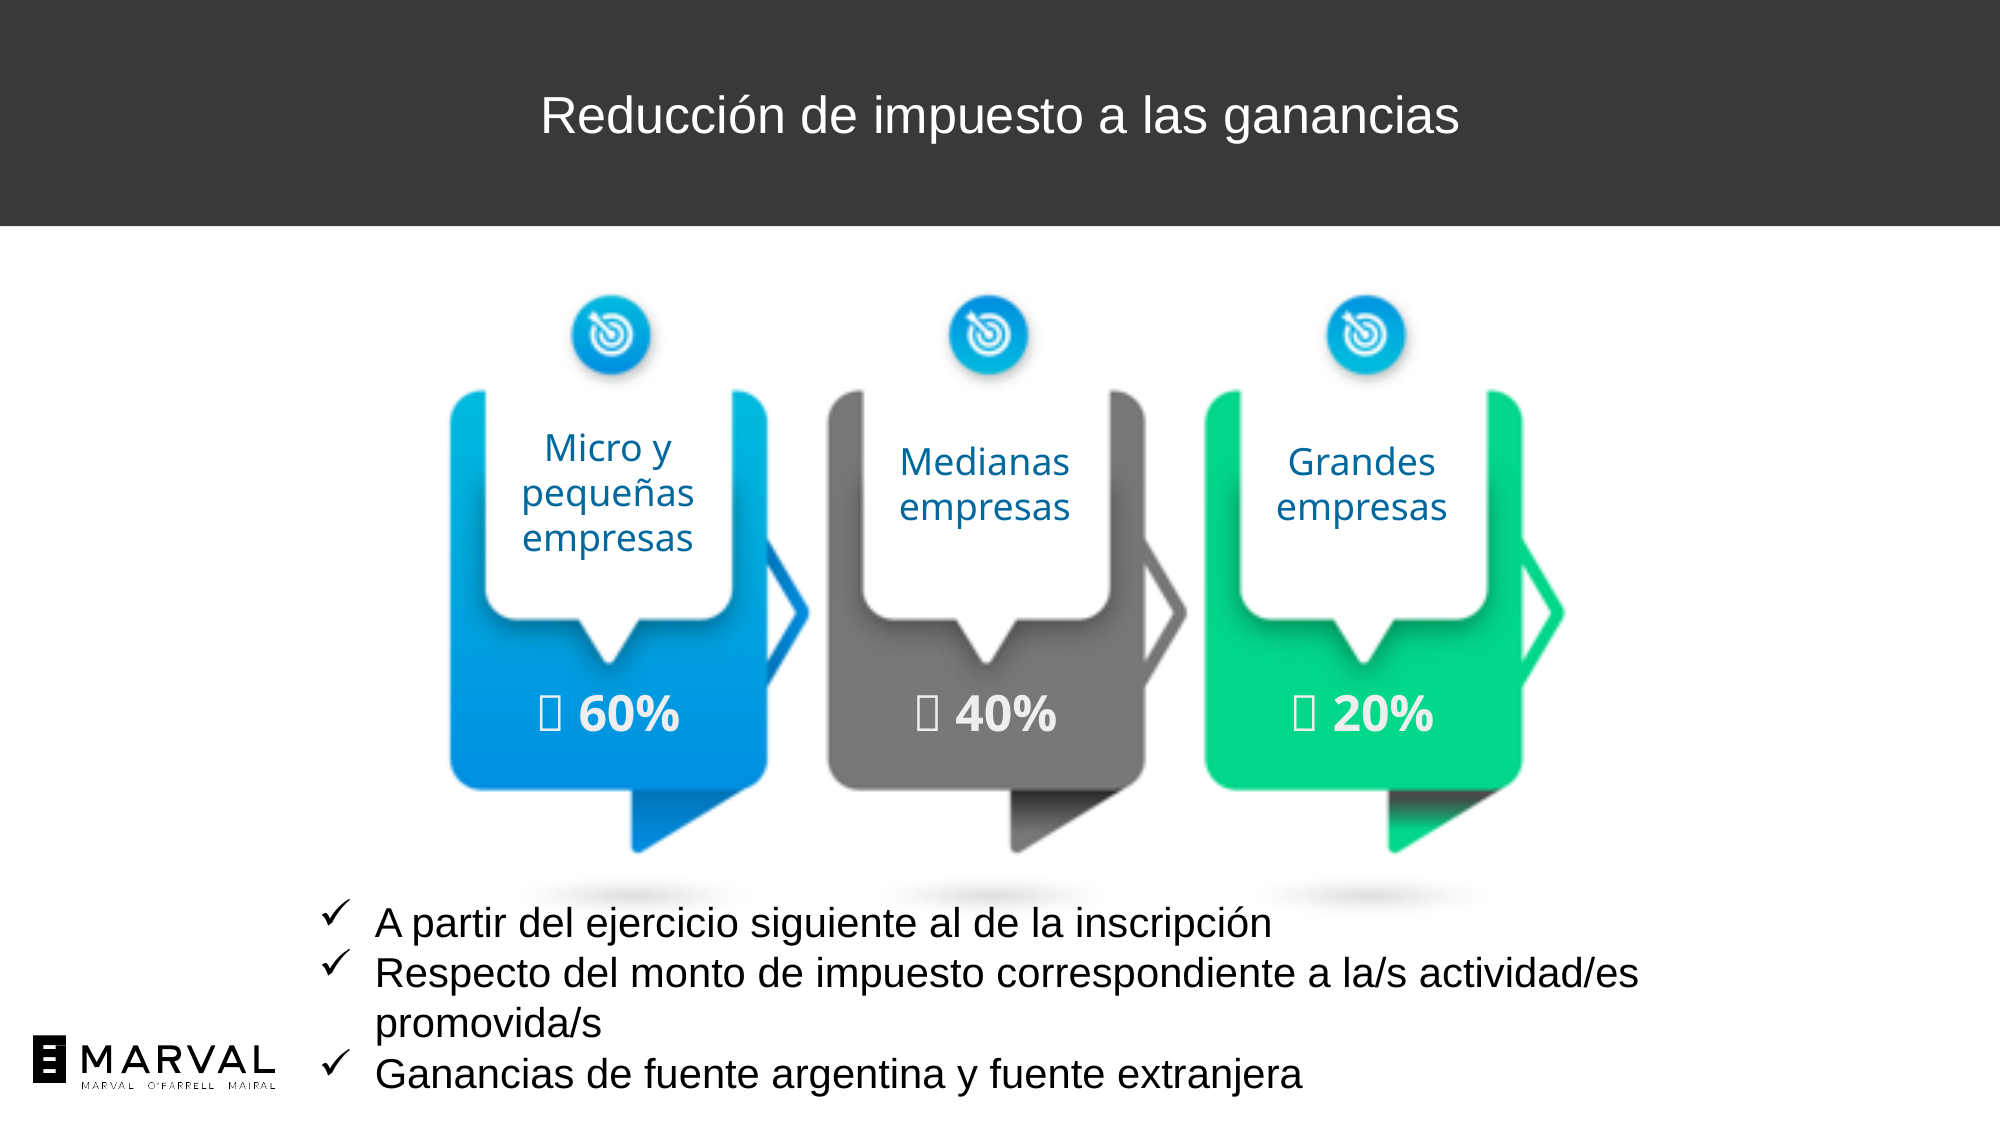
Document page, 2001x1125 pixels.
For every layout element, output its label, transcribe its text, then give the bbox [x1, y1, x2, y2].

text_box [33, 1035, 275, 1090]
picture [425, 264, 1575, 918]
text_box A partir del ejercicio siguiente al de la inscripción Respecto del monto de impuesto correspondiente a la/s actividad/es promovida/s Ganancias de fuente argentina y fuente extranjera [303, 888, 1890, 1125]
text_box Reducción de impuesto a las ganancias [0, 0, 2000, 227]
